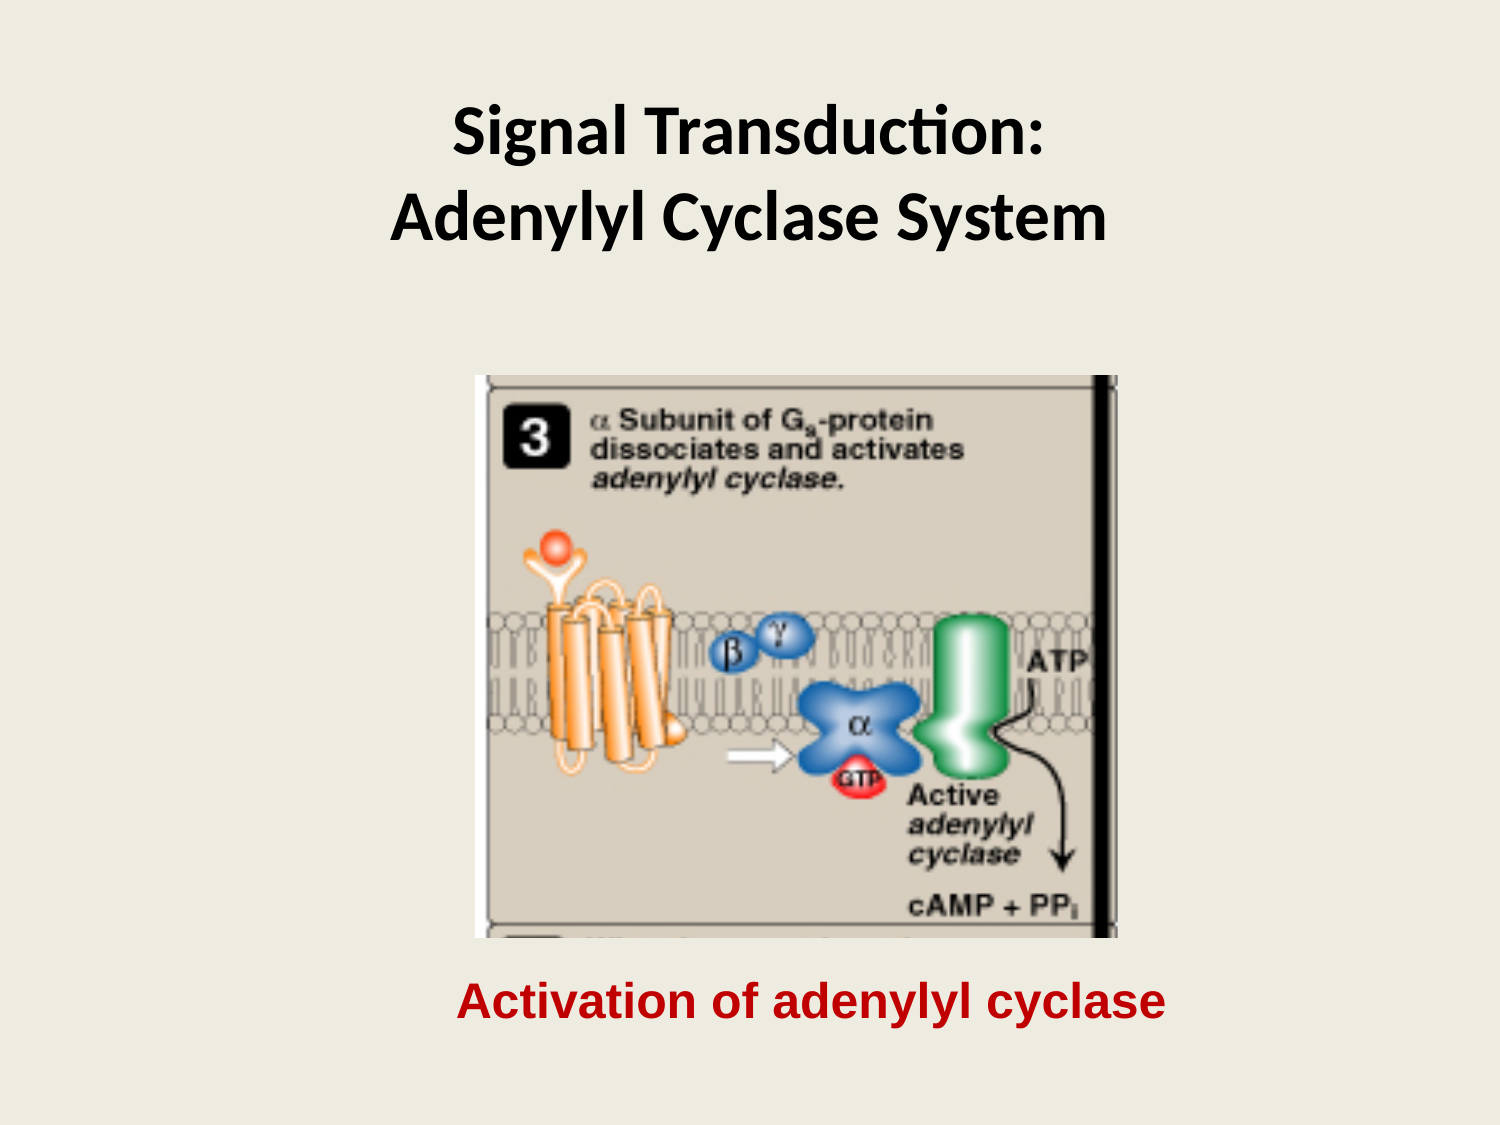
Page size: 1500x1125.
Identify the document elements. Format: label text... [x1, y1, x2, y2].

text_box Activation of adenylyl cyclase [441, 961, 1183, 1037]
title Signal Transduction: Adenylyl Cyclase System [74, 74, 1426, 263]
picture [474, 374, 1119, 938]
